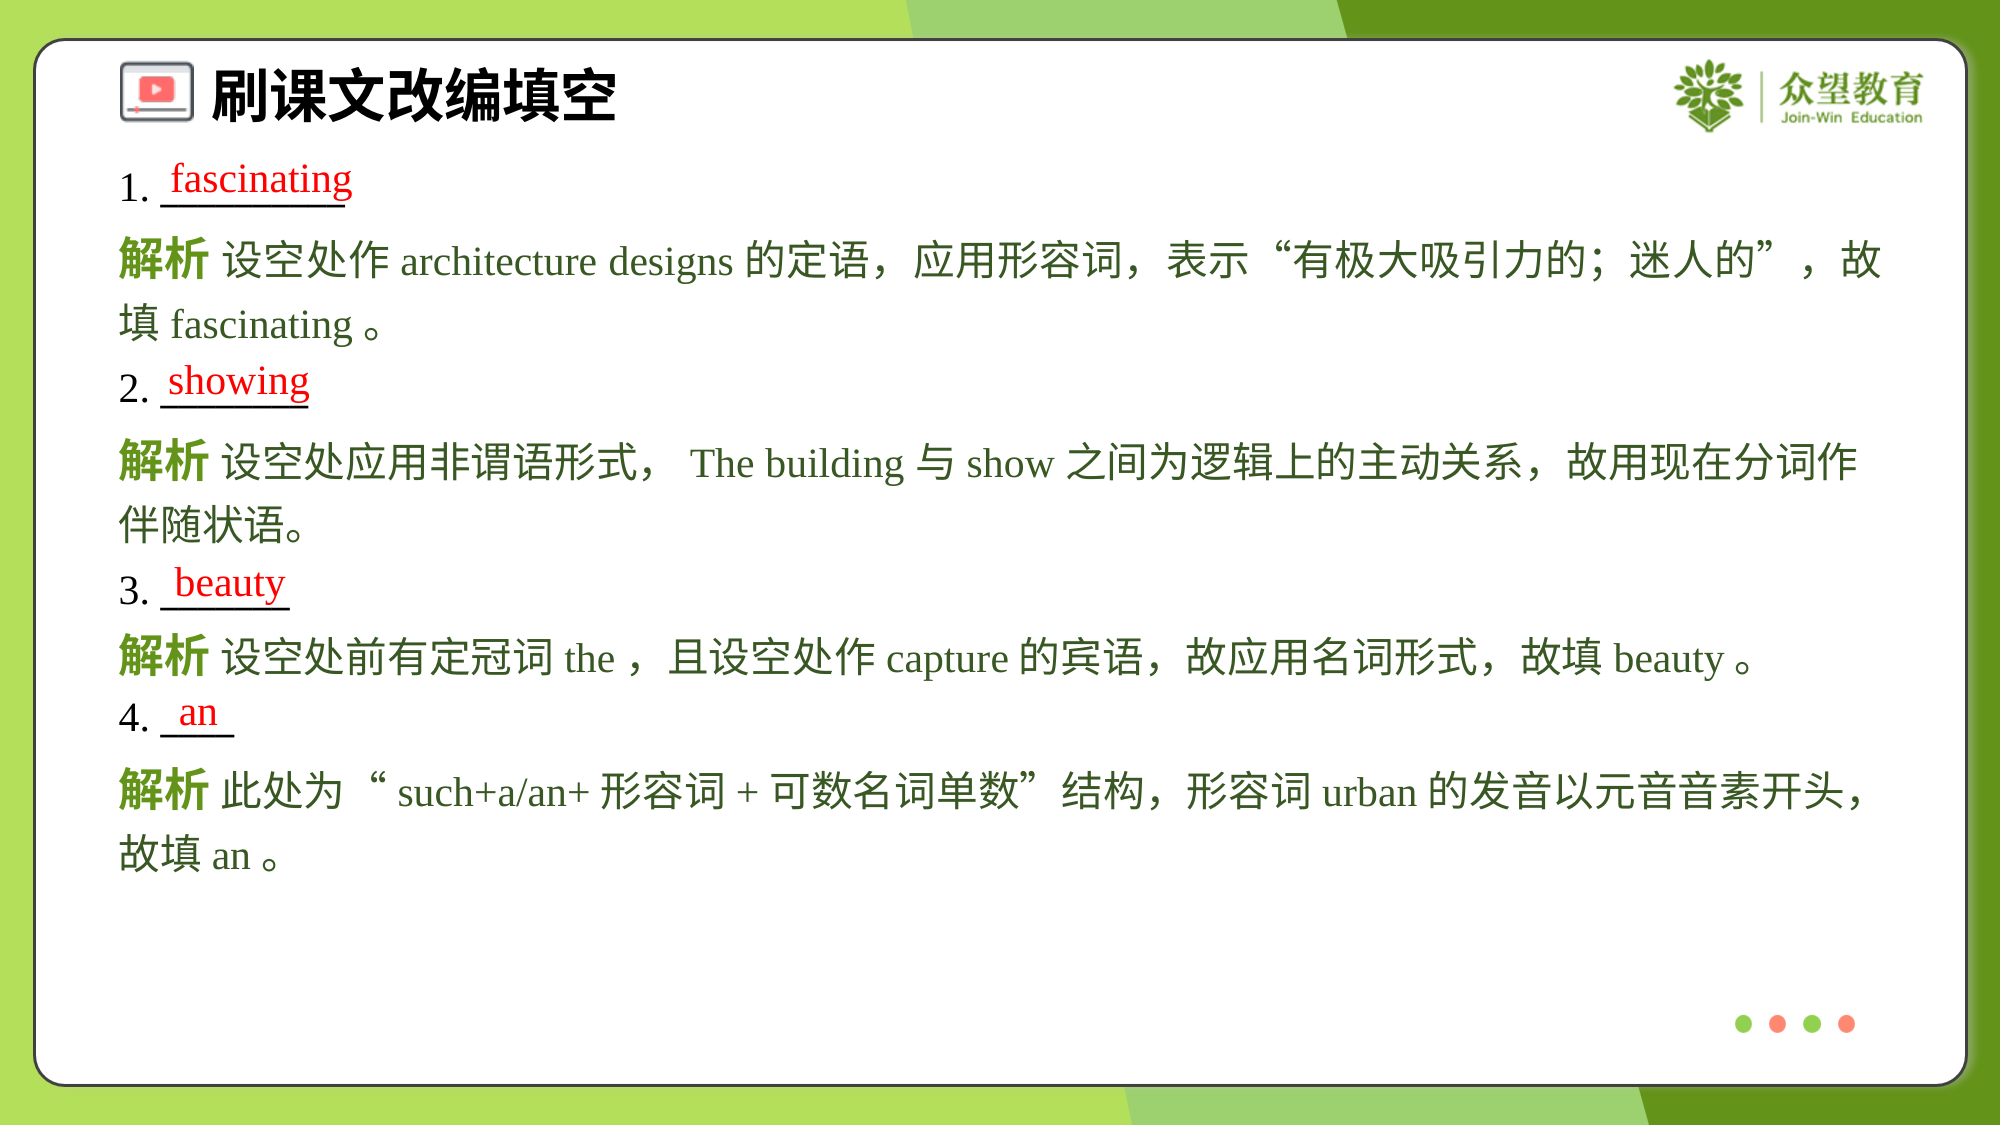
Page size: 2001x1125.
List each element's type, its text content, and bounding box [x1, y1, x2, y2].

text_box 1. __________ [118, 146, 1883, 204]
picture [0, 0, 2000, 1125]
text_box 解析 设空处应用非谓语形式，The building与show之间为逻辑上的主动关系，故用现在分词作伴随状语。 [118, 417, 1883, 545]
text_box 解析 此处为“such+a/an+形容词+可数名词单数”结构，形容词urban的发音以元音音素开头，故填an。 [118, 747, 1883, 874]
text_box an [174, 670, 223, 729]
text_box 3. _______ [118, 550, 1883, 608]
text_box fascinating [165, 138, 358, 197]
text_box 4. ____ [118, 677, 1883, 734]
text_box beauty [170, 542, 291, 600]
text_box 2. ________ [118, 348, 1883, 406]
text_box showing [163, 339, 315, 398]
text_box 解析 设空处作architecture designs的定语，应用形容词，表示“有极大吸引力的；迷人的”，故填fascinating。 [118, 215, 1883, 343]
text_box 解析 设空处前有定冠词the，且设空处作capture的宾语，故应用名词形式，故填beauty。 [118, 613, 1883, 676]
